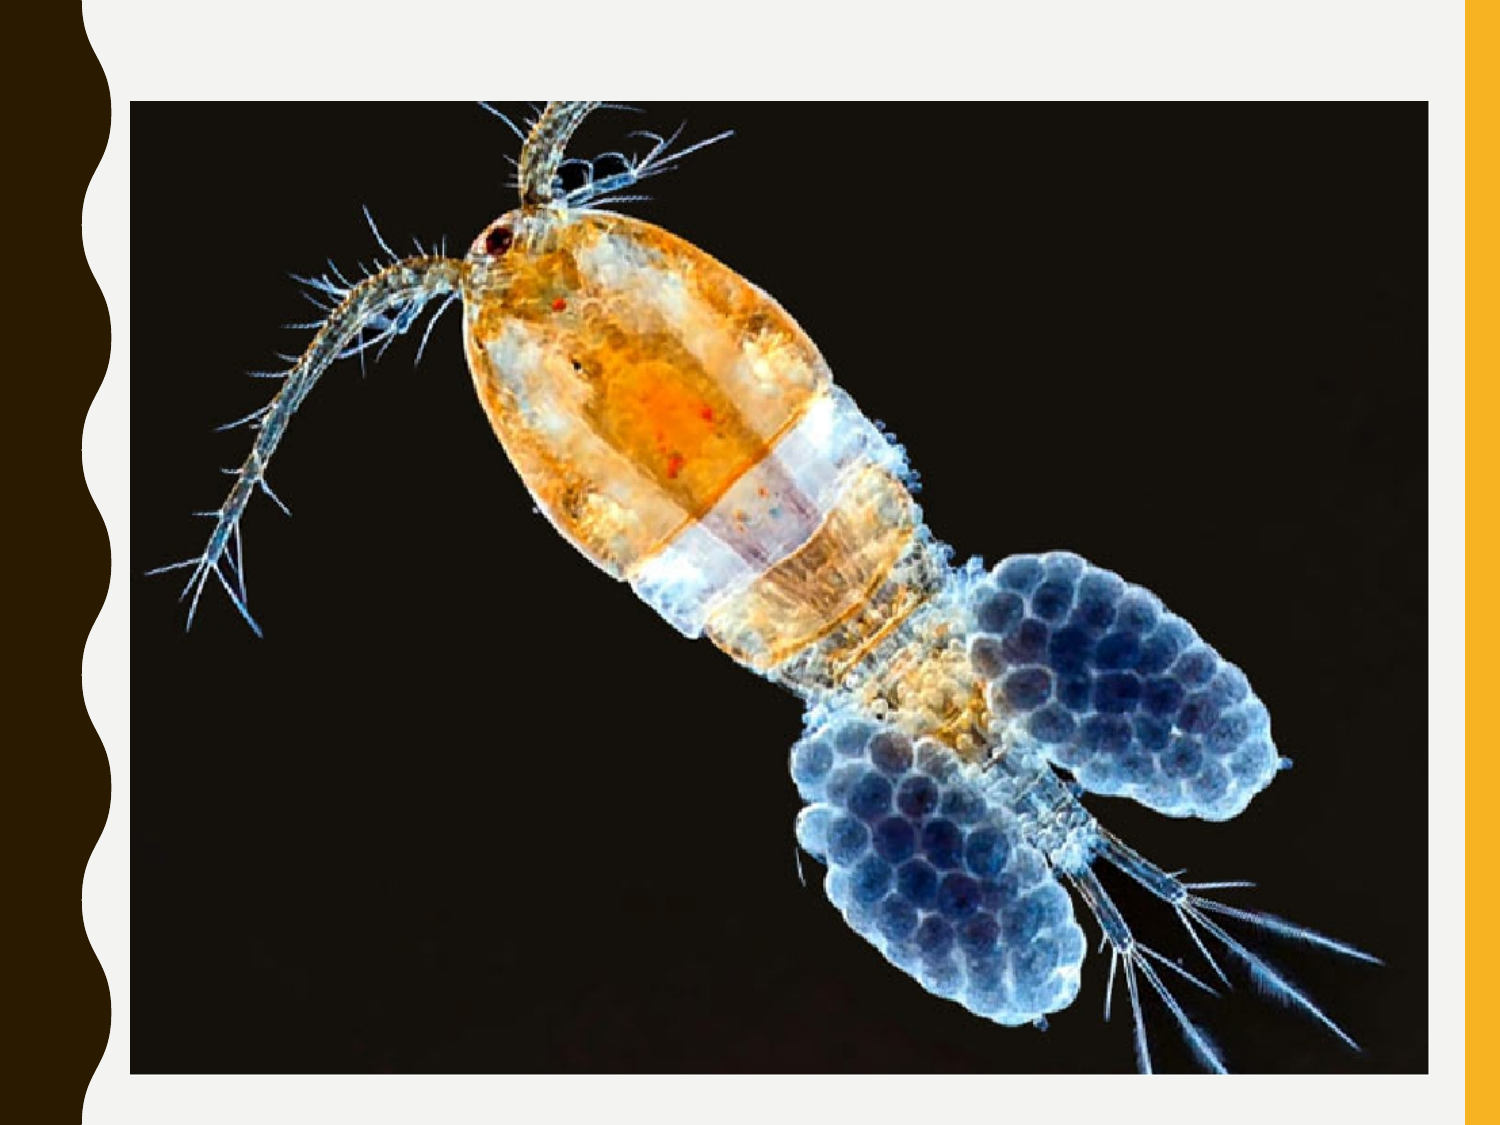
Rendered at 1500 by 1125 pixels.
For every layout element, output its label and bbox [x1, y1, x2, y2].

list [130, 101, 1430, 1076]
